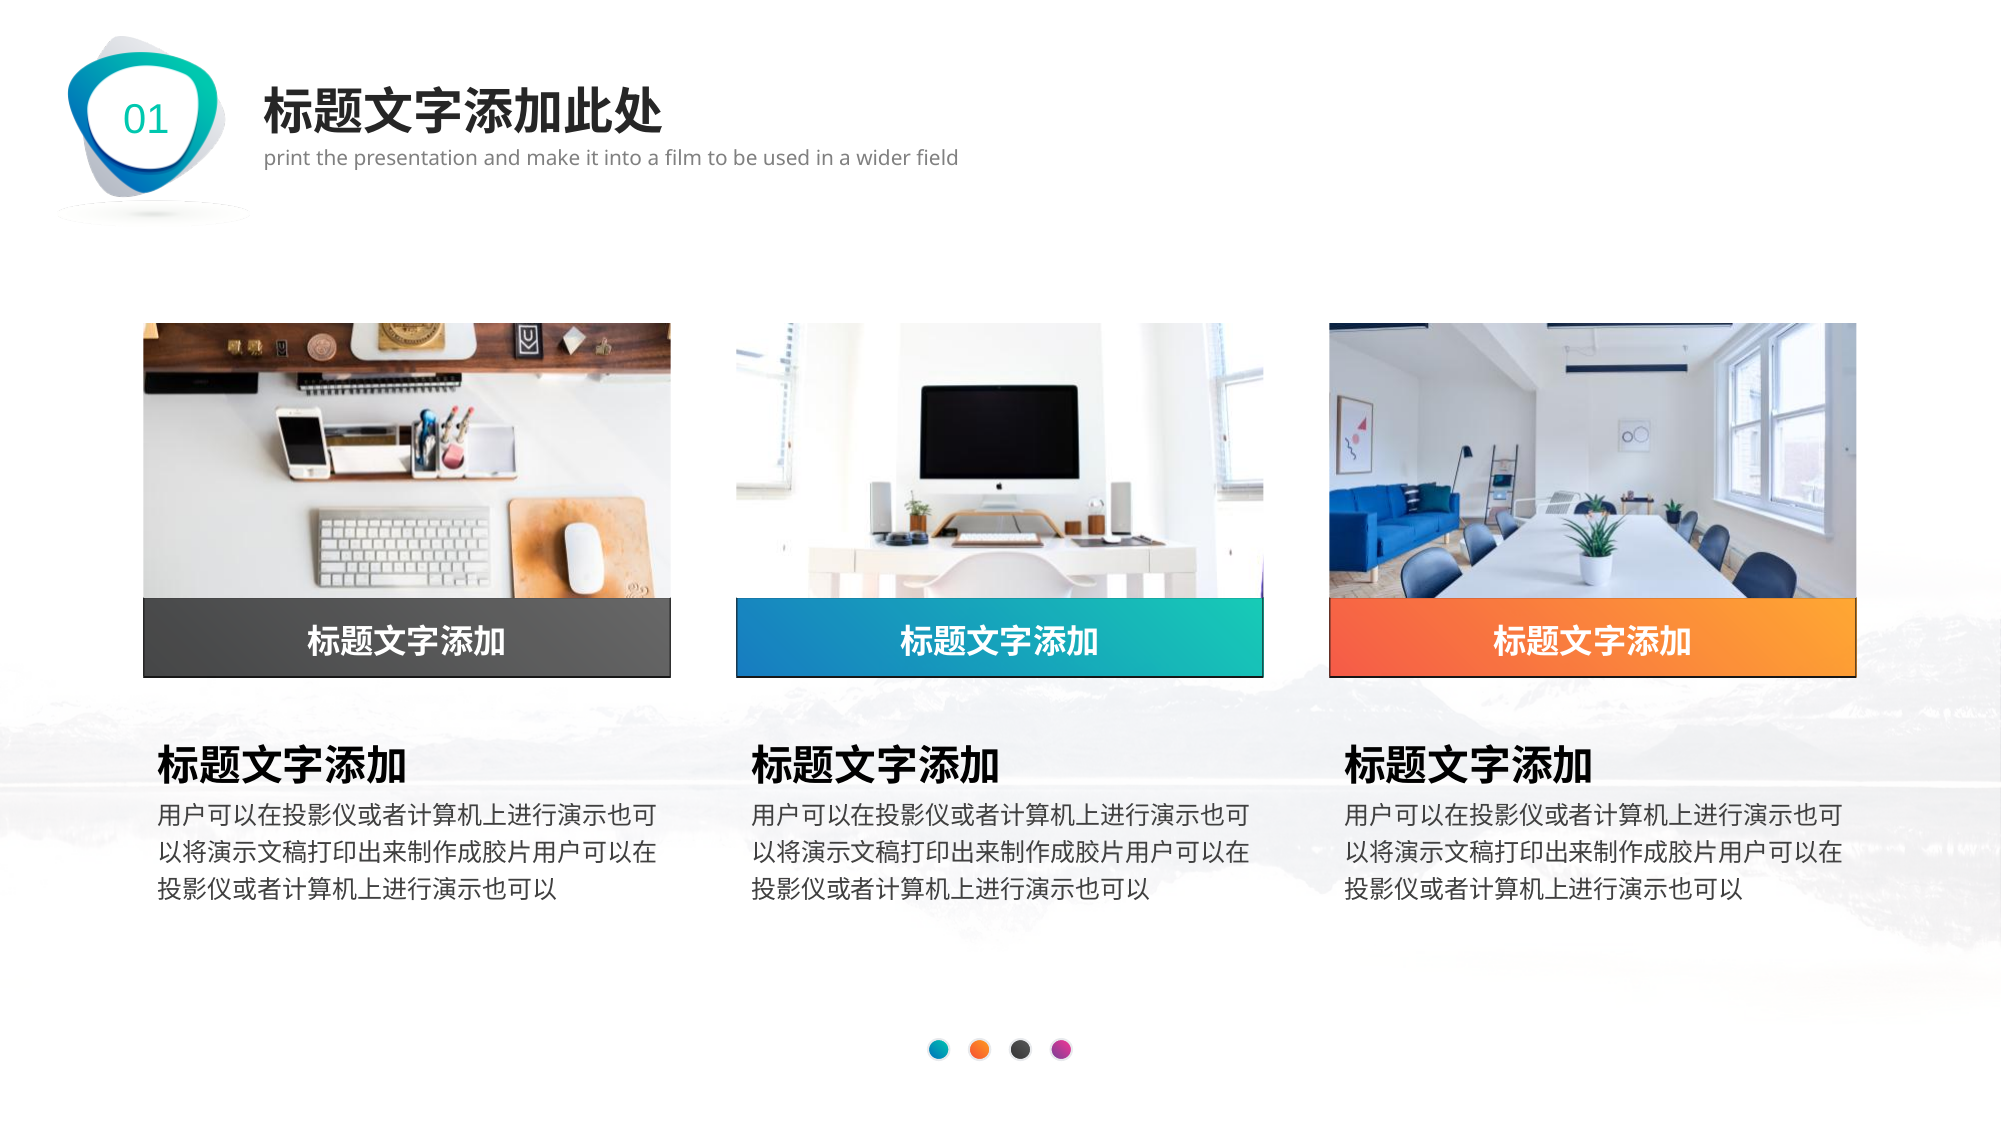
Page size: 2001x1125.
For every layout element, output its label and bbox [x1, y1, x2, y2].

text_box [143, 598, 671, 678]
text_box [736, 721, 1271, 914]
picture [736, 323, 1264, 598]
text_box [56, 36, 1051, 227]
text_box [927, 1038, 1073, 1061]
picture [143, 323, 671, 598]
picture [1329, 323, 1857, 598]
text_box [142, 721, 677, 914]
text_box [1329, 598, 1857, 678]
text_box [736, 598, 1264, 678]
text_box [1329, 721, 1864, 914]
